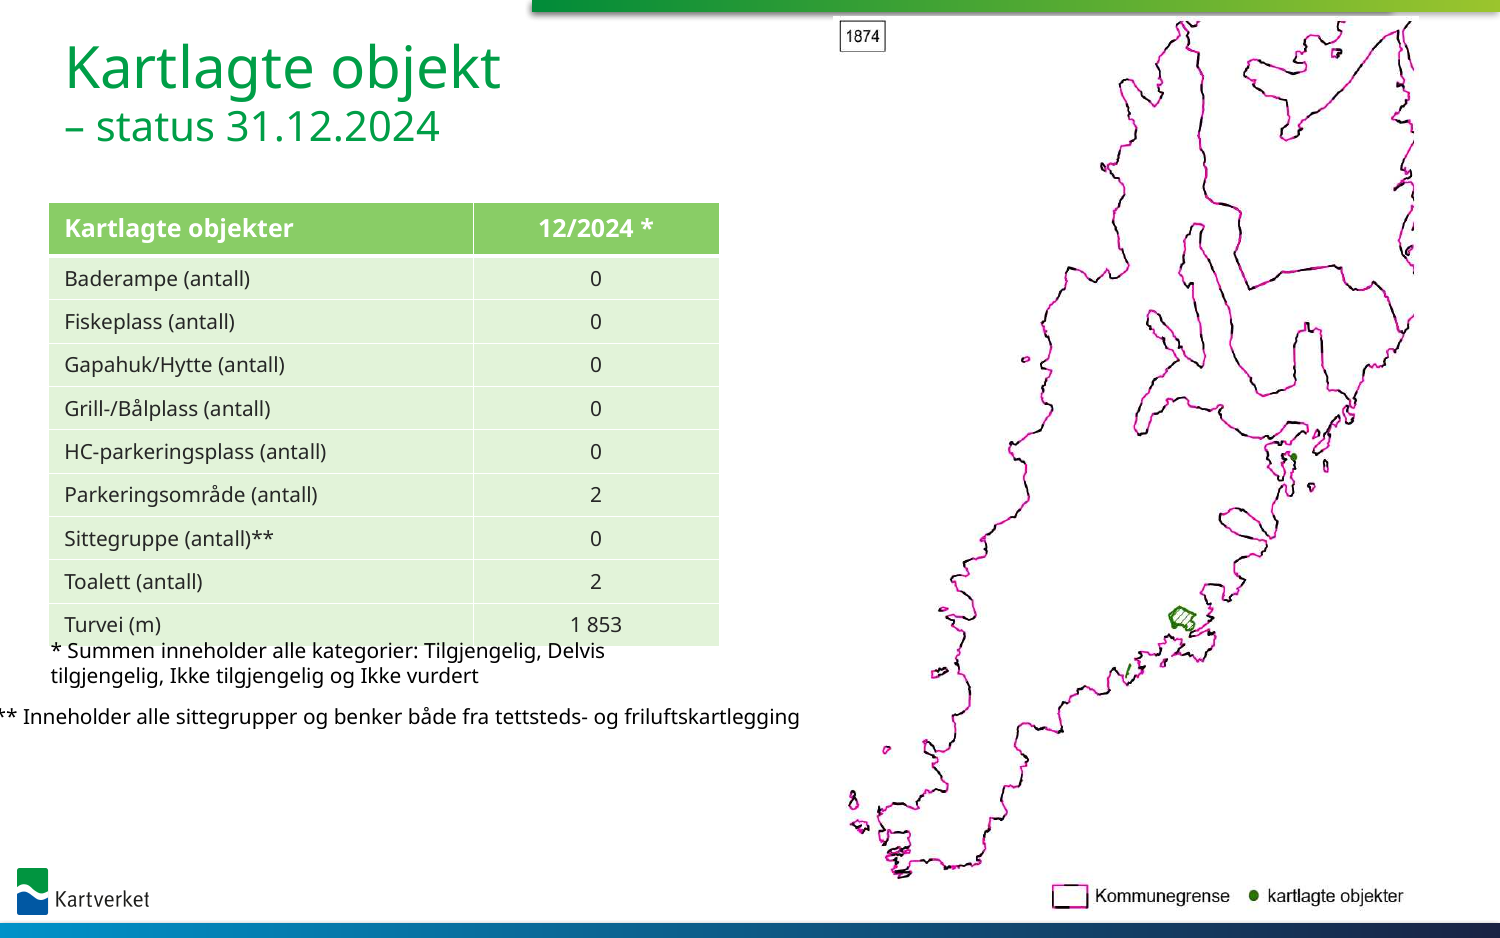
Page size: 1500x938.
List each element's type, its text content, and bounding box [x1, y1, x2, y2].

text_box * Summen inneholder alle kategorier: Tilgjengelig, Delvis tilgjengelig, Ikke tilgjengelig og Ikke vurdert [35, 630, 721, 696]
table_header Kartlagte objekter [49, 203, 473, 254]
table_cell 0 [474, 344, 719, 386]
table_cell 1 853 [474, 604, 719, 630]
table_cell Sittegruppe (antall)** [49, 517, 473, 559]
table_cell Parkeringsområde (antall) [49, 474, 473, 516]
table_cell Baderampe (antall) [49, 258, 473, 299]
table_cell 0 [474, 387, 719, 429]
table_cell Turvei (m) [49, 604, 473, 630]
text_box Kartlagte objekt – status 31.12.2024 [1424, 26, 1431, 158]
table_cell 2 [474, 474, 719, 516]
table_cell Gapahuk/Hytte (antall) [49, 344, 473, 386]
table_cell Grill-/Bålplass (antall) [49, 387, 473, 429]
table_cell HC-parkeringsplass (antall) [49, 430, 473, 473]
table_cell 0 [474, 258, 719, 299]
picture [833, 16, 1419, 913]
table_cell 0 [474, 517, 719, 559]
table_cell 0 [474, 300, 719, 343]
table_header 12/2024 * [474, 203, 719, 254]
table_cell 2 [474, 560, 719, 603]
text_box ** Inneholder alle sittegrupper og benker både fra tettsteds- og friluftskartlegging [0, 696, 815, 736]
table_cell 0 [474, 430, 719, 473]
text_box Kartlagte objekt – status 31.12.2024 [49, 26, 828, 158]
table_cell Fiskeplass (antall) [49, 300, 473, 343]
table_cell Toalett (antall) [49, 560, 473, 603]
